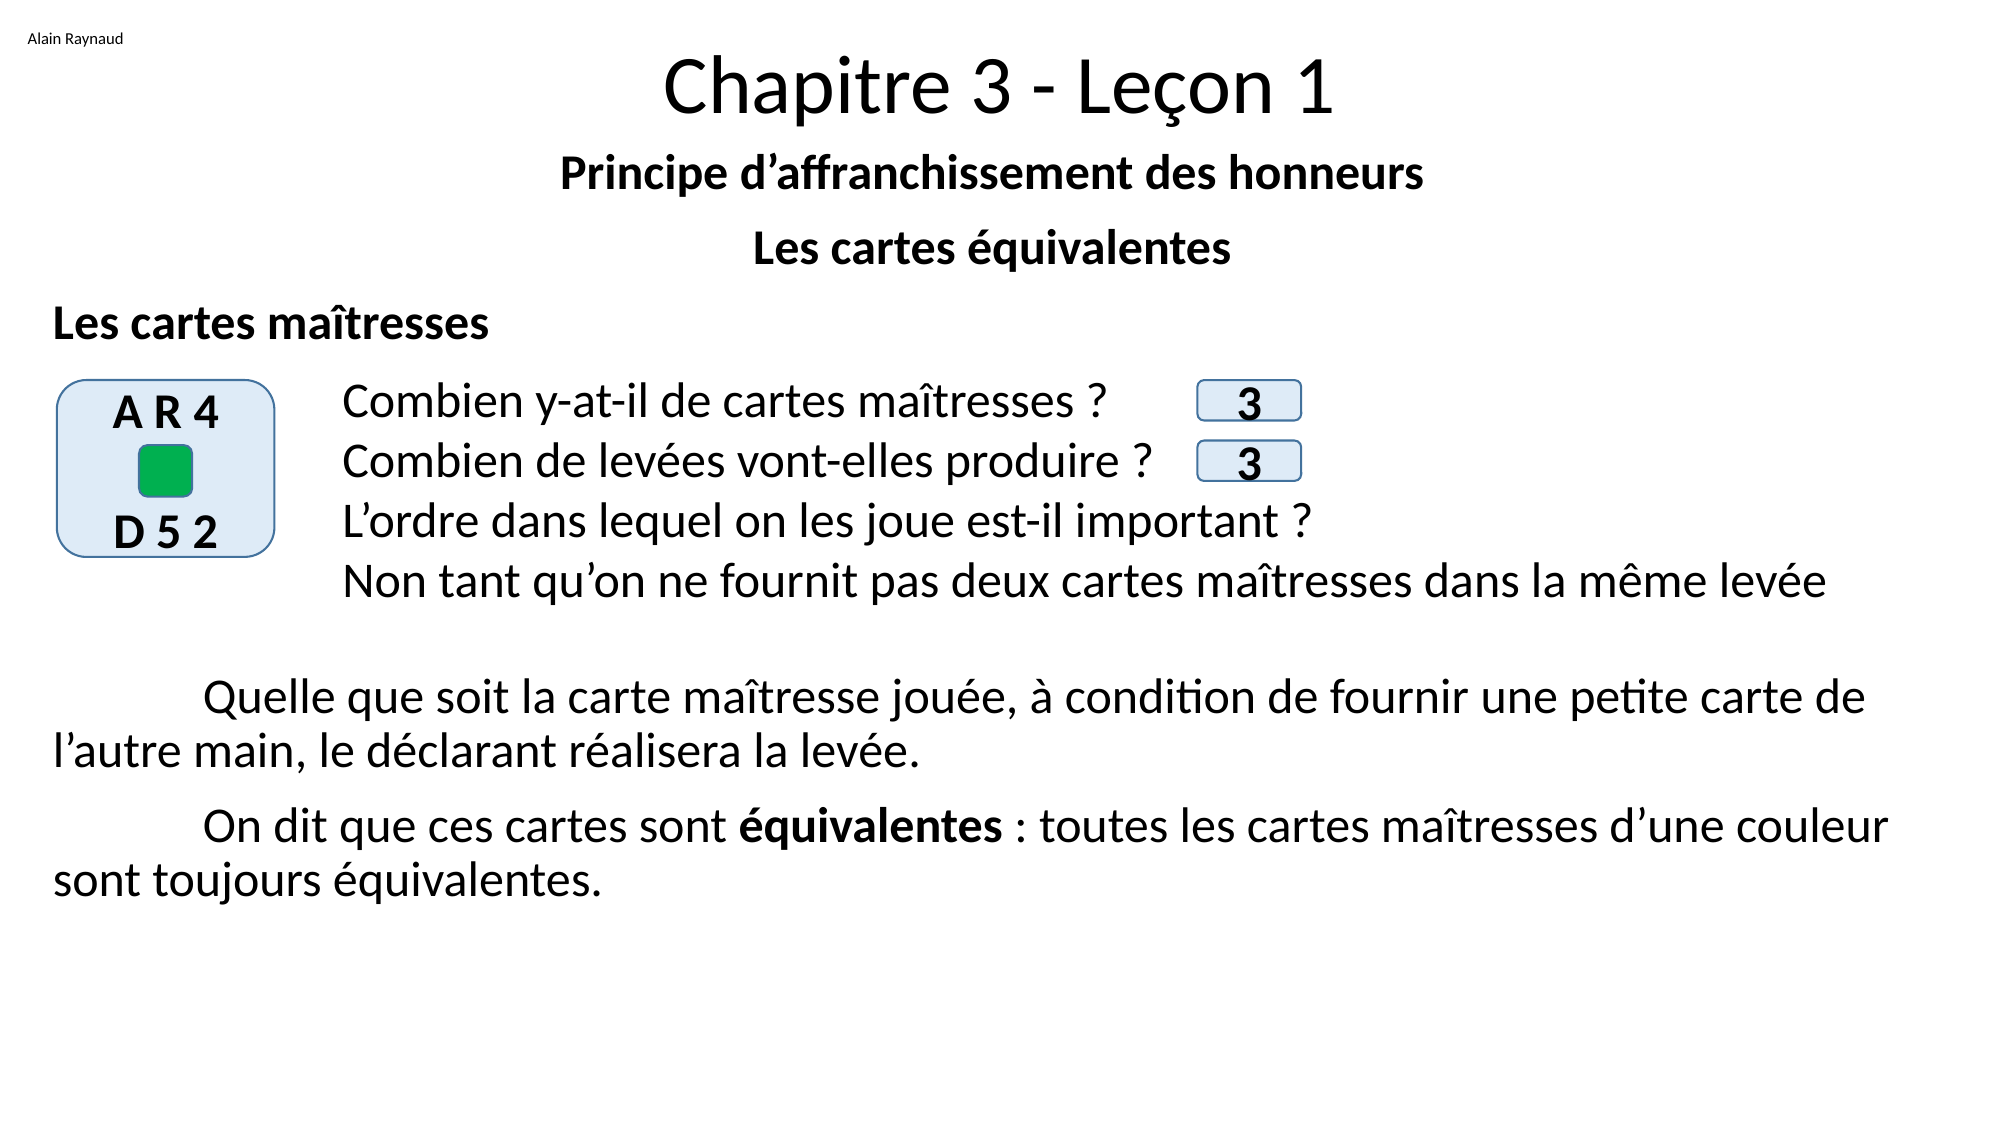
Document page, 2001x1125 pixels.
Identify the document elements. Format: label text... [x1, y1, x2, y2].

text_box Alain Raynaud [12, 20, 147, 56]
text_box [56, 379, 275, 557]
subtitle Principe d’affranchissement des honneurs Les cartes équivalentes Les cartes maîtresses Quelle que soit la carte maîtresse jouée, à condition de fournir une petite carte de l’autre main, le déclarant réalisera la levée. On dit que ces cartes sont équivalentes : toutes les cartes maîtresses d’une couleur sont toujours équivalentes. [37, 139, 1948, 1088]
text_box 3 [1196, 379, 1303, 422]
text_box Combien y-at-il de cartes maîtresses ? Combien de levées vont-elles produire ? L’ordre dans lequel on les joue est-il important ? Non tant qu’on ne fournit pas deux cartes maîtresses dans la même levée [327, 360, 1948, 615]
text_box 3 [1196, 439, 1303, 482]
text_box Chapitre 3 - Leçon 1 [249, 38, 1750, 140]
